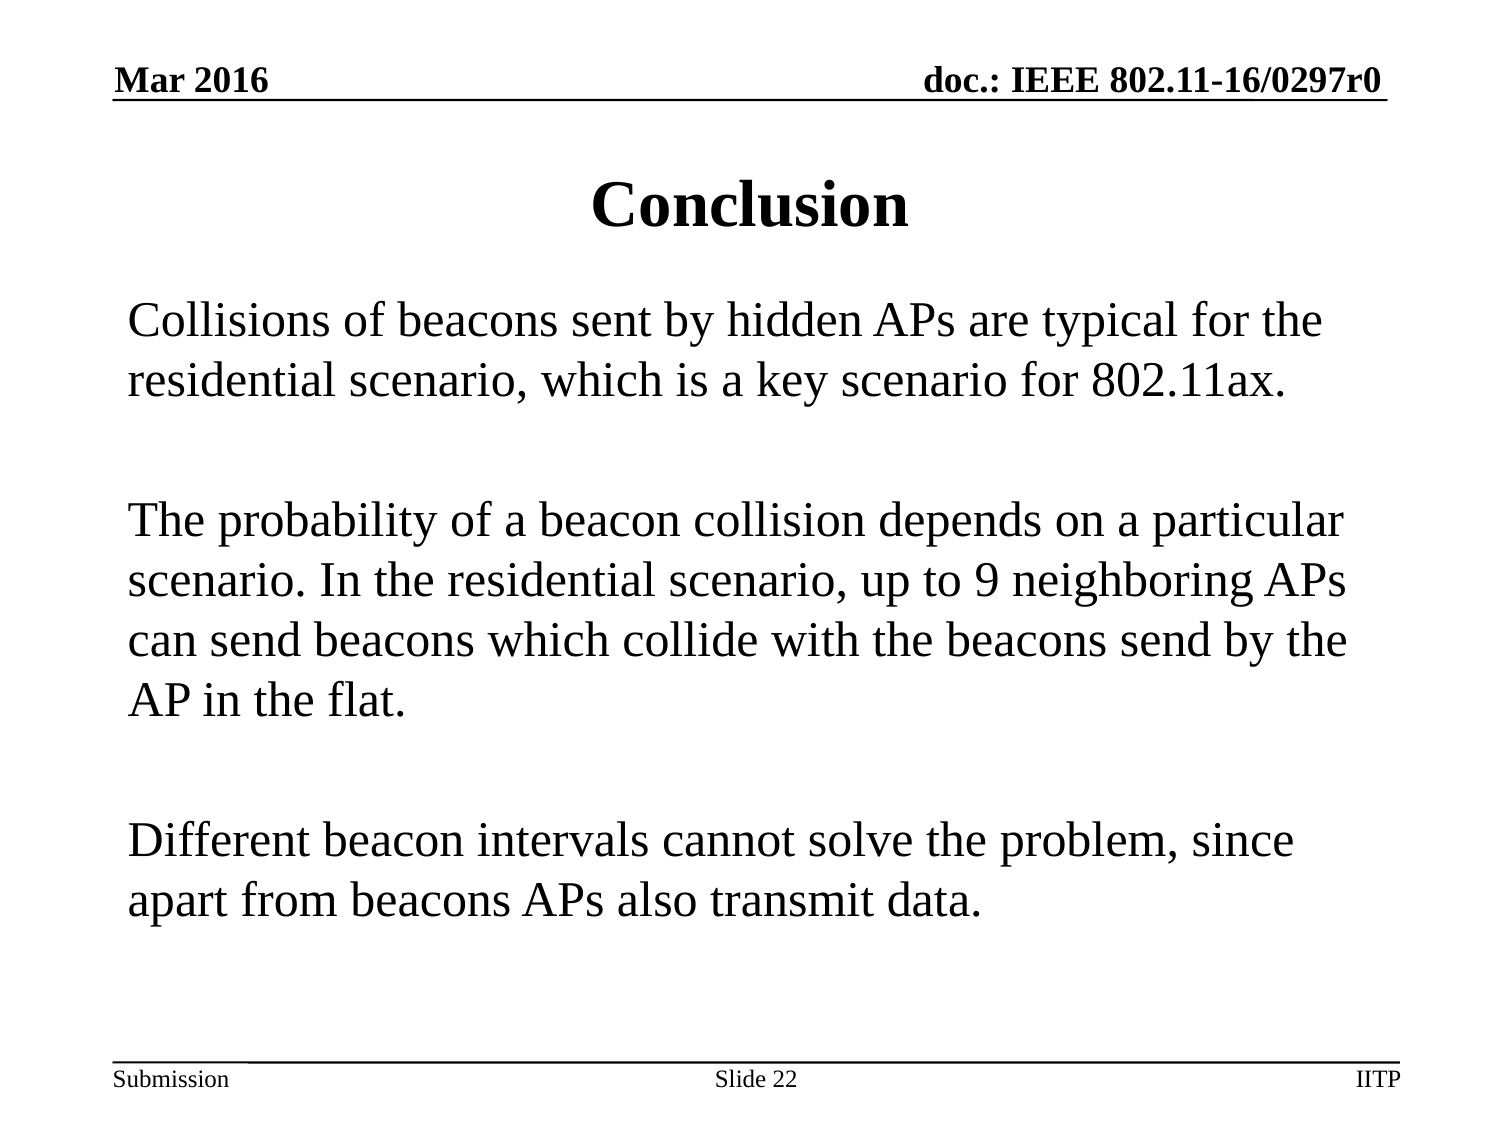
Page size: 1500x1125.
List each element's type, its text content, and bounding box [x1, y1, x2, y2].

slide_number Slide 22 [712, 1061, 801, 1093]
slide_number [114, 54, 271, 101]
title Conclusion [112, 112, 1388, 278]
footer IITP [949, 1061, 1402, 1093]
list Collisions of beacons sent by hidden APs are typical for the residential scenario, which is a key scenario for 802.11ax. The probability of a beacon collision depends on a particular scenario. In the residential scenario, up to 9 neighboring APs can send beacons which collide with the beacons send by the AP in the flat. Different beacon intervals cannot solve the problem, since apart from beacons APs also transmit data. [112, 278, 1388, 955]
